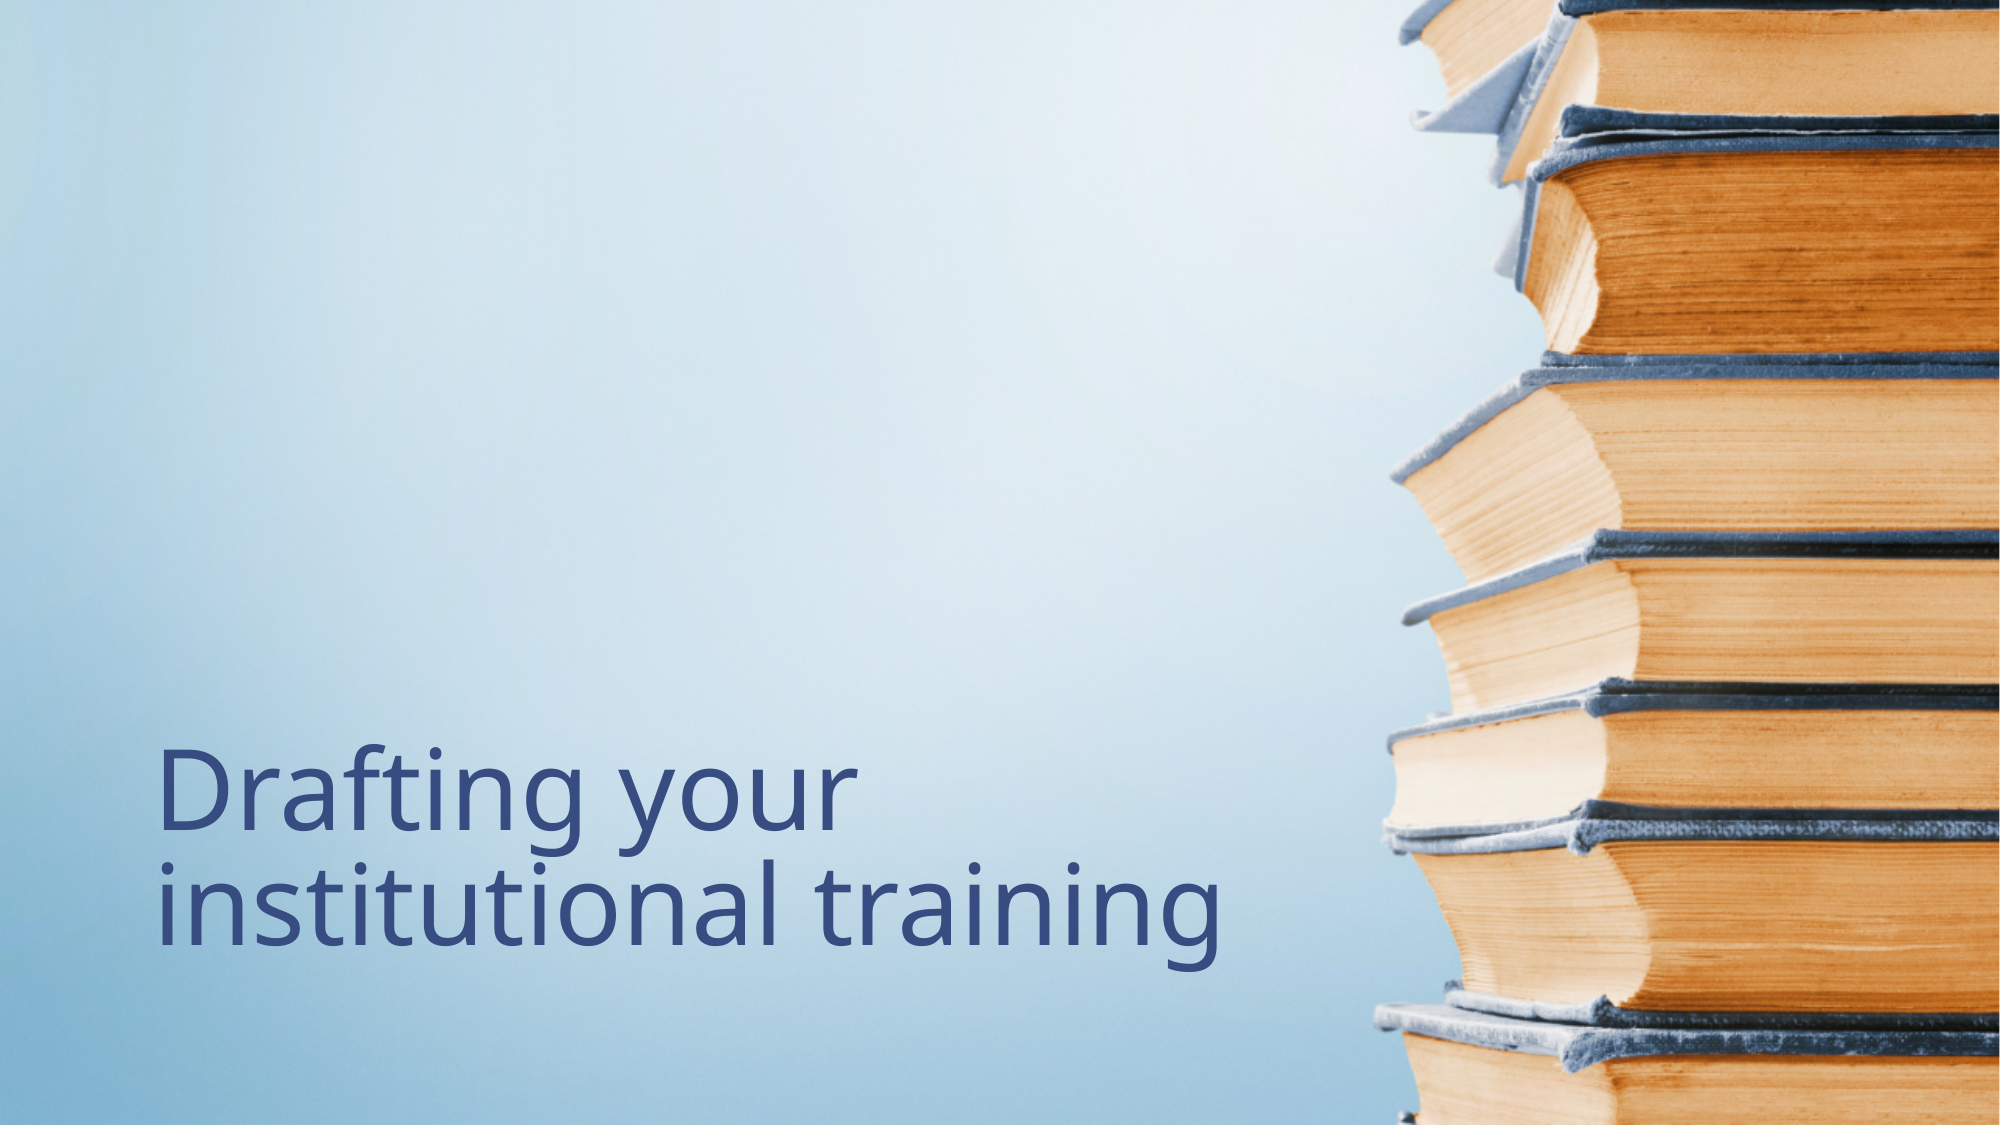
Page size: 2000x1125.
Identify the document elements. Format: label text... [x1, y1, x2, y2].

picture [0, 0, 2000, 1125]
title Drafting your institutional training [133, 729, 1283, 1046]
